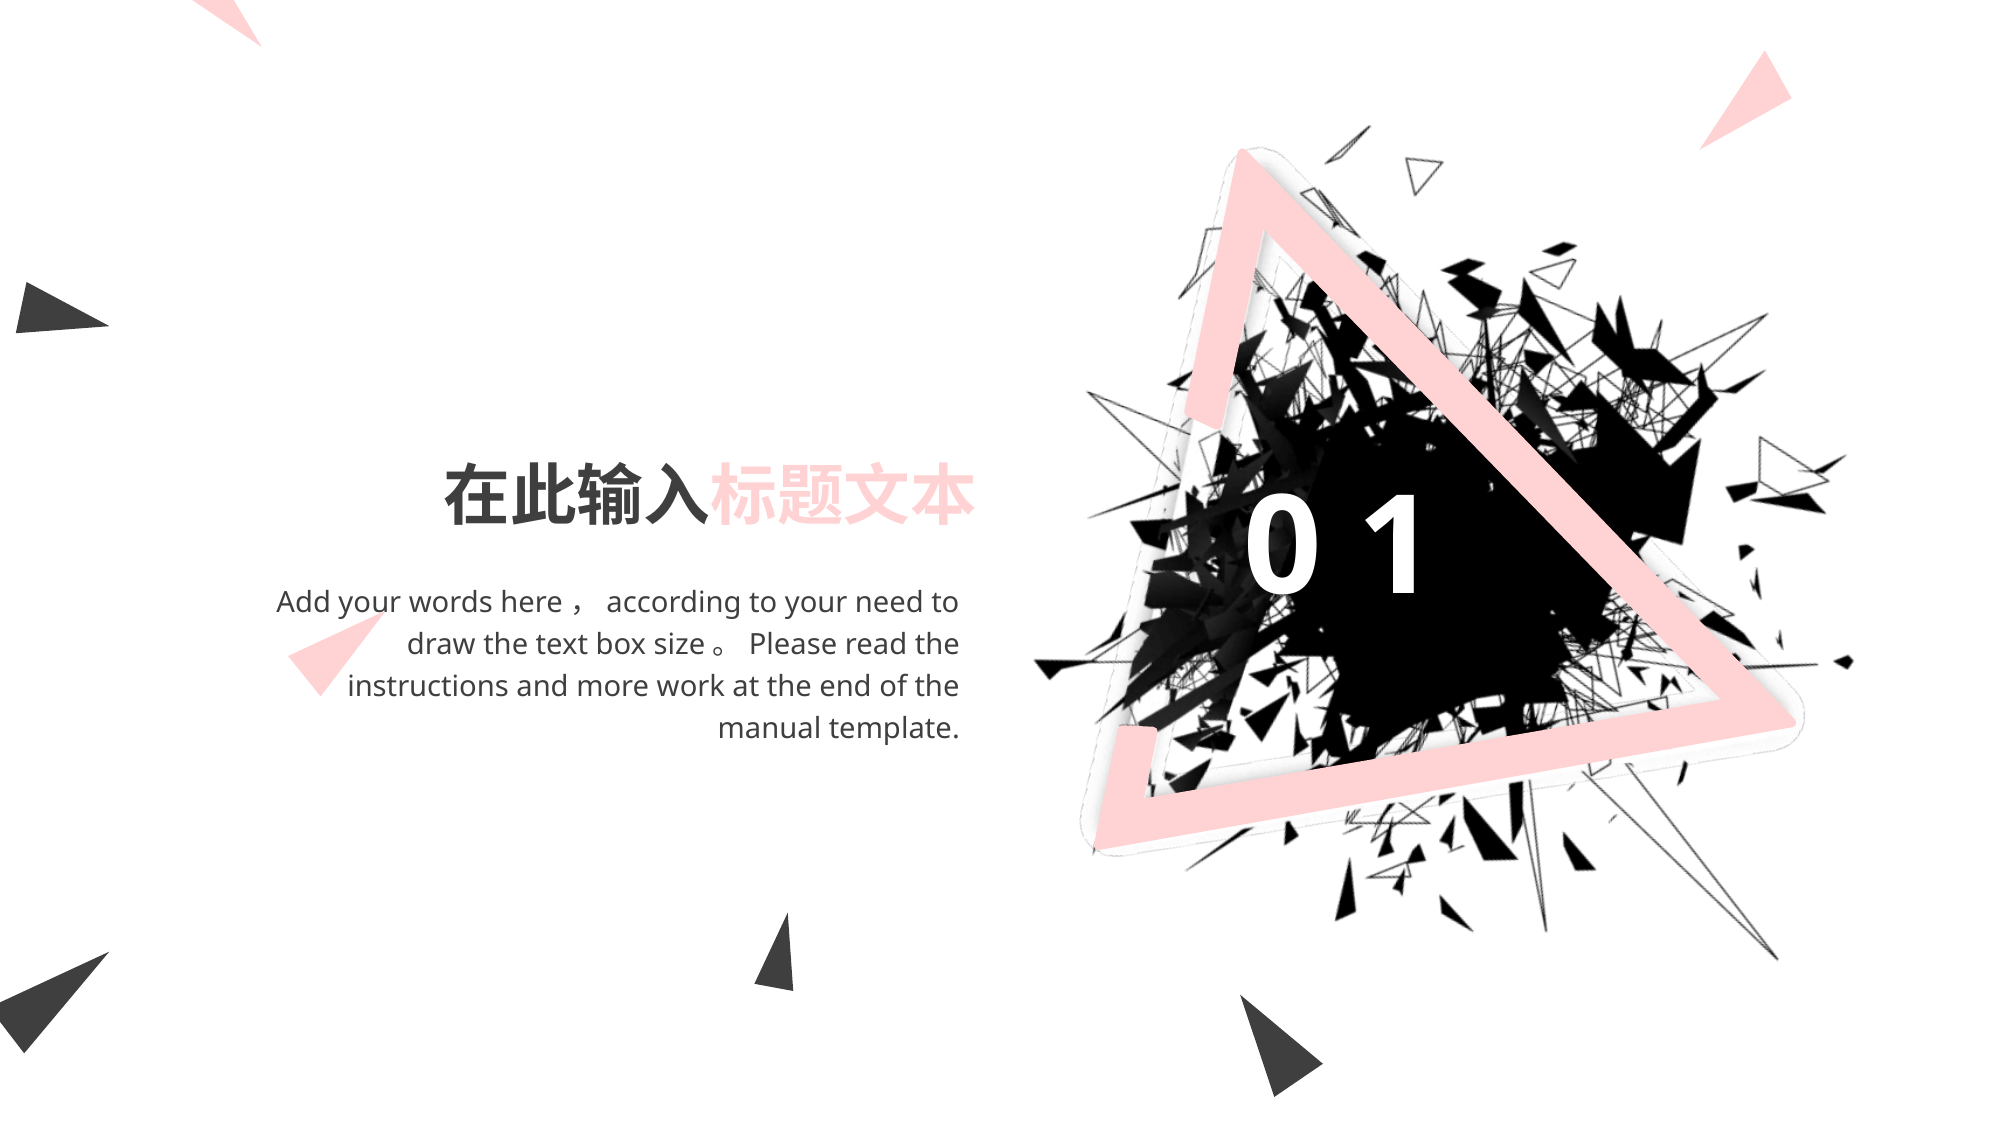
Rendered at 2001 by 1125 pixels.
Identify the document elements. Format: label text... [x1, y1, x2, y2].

text_box [13, 280, 112, 336]
text_box [188, 0, 264, 49]
text_box [752, 910, 796, 994]
text_box [1697, 48, 1794, 152]
text_box Add your words here，according to your need to draw the text box size。Please read the instructions and more work at the end of the manual template. [270, 576, 960, 745]
picture [844, 53, 1984, 1125]
text_box [1240, 153, 1250, 161]
text_box 在此输入标题文本 [288, 452, 965, 533]
text_box [0, 949, 111, 1056]
